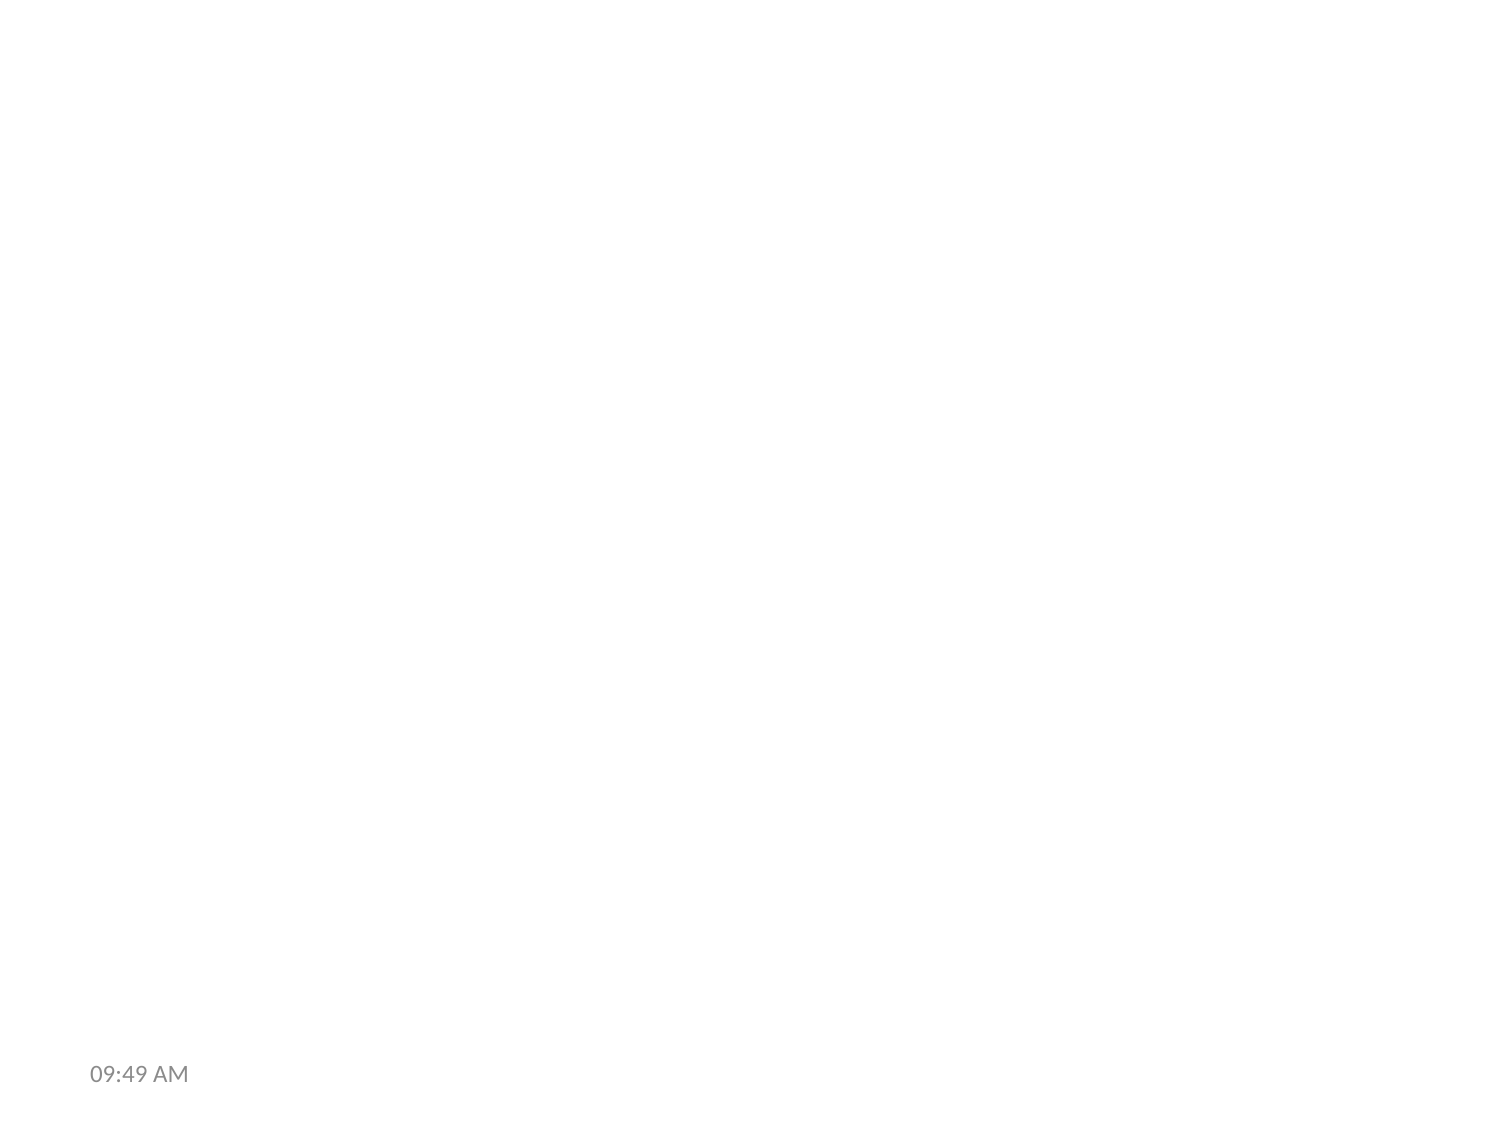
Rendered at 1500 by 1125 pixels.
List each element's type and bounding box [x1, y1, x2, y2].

slide_number [75, 1042, 425, 1103]
